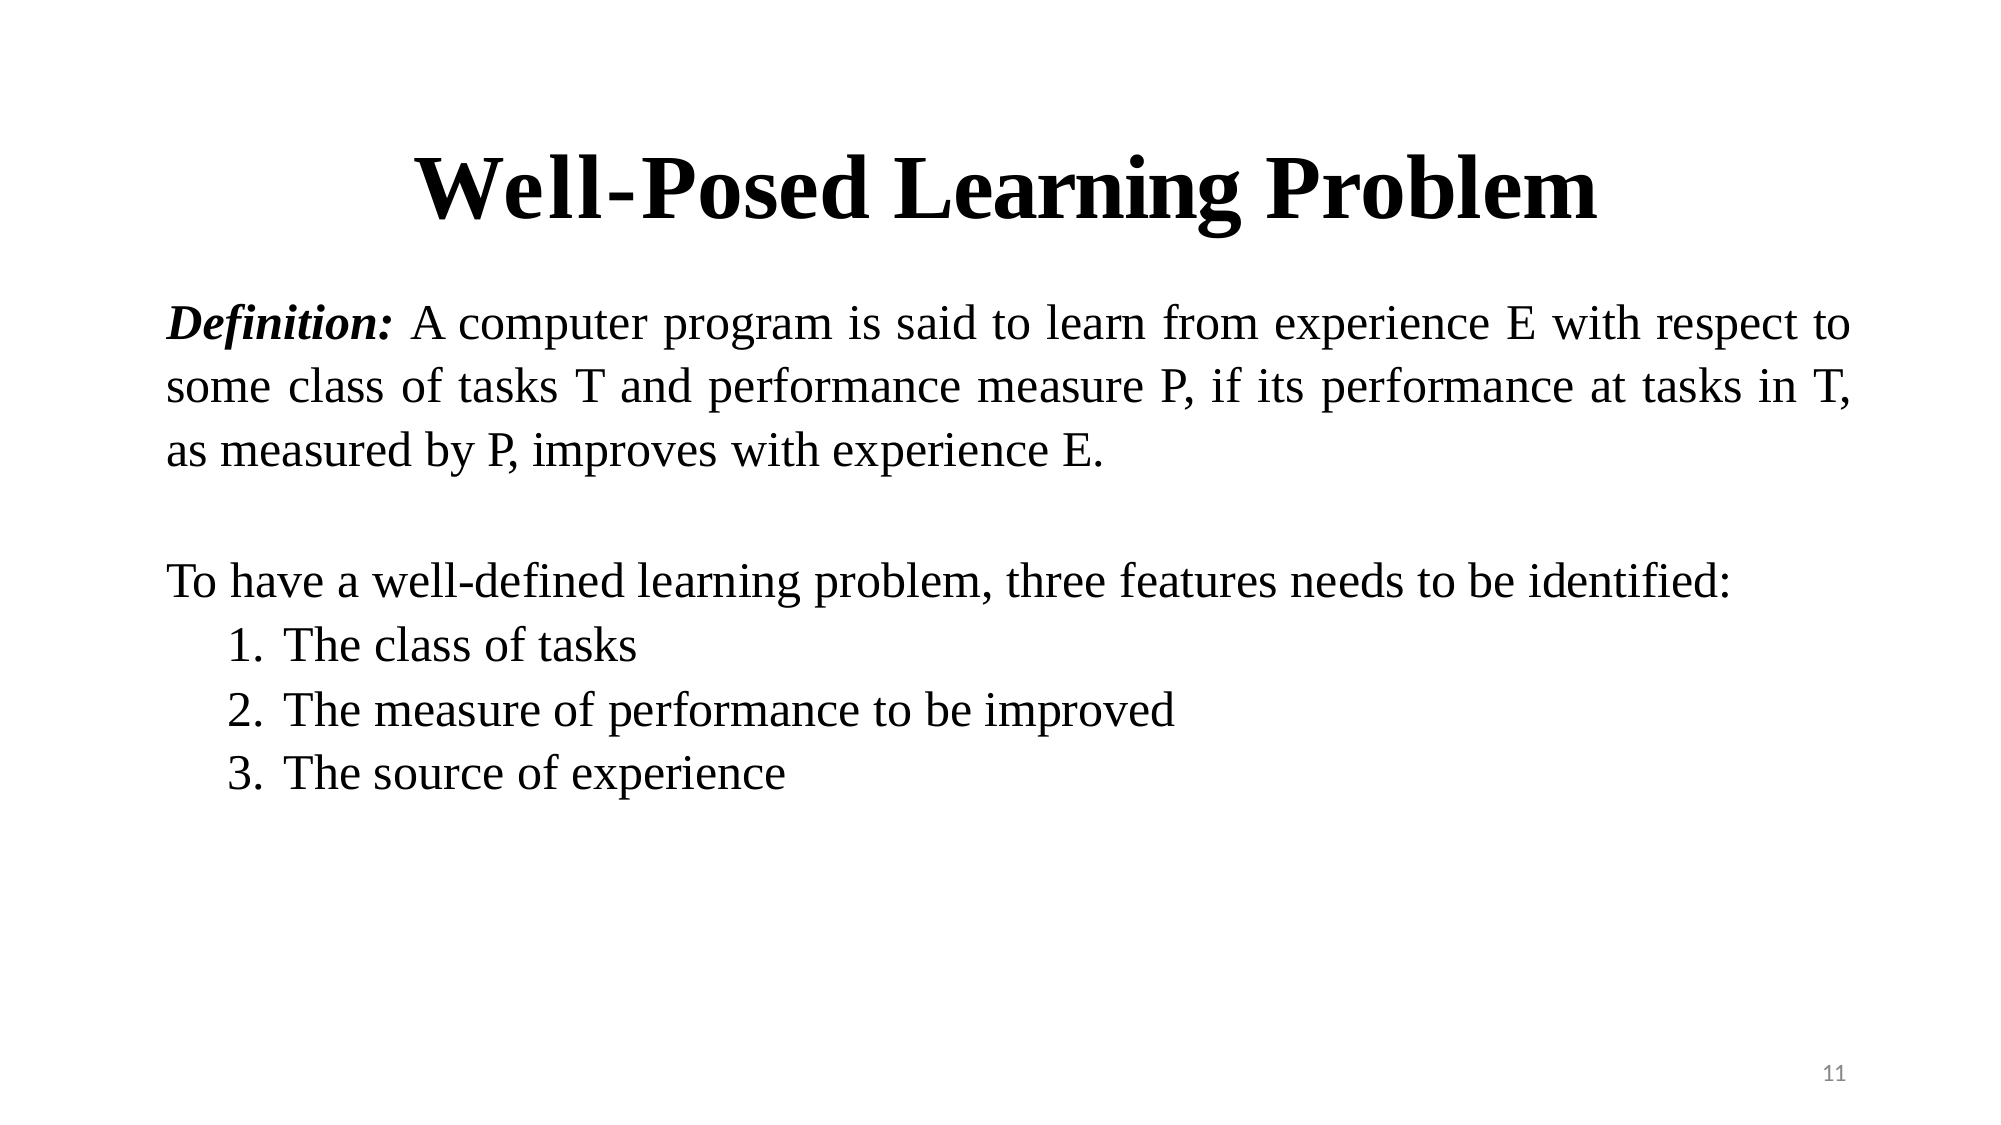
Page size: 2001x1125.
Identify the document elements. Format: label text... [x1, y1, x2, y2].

slide_number 11 [1815, 1060, 1856, 1125]
text_box Definition: A computer program is said to learn from experience E with respect to some class of tasks T and performance measure P, if its performance at tasks in T, as measured by P, improves with experience E. To have a well-defined learning problem, three features needs to be identified: The class of tasks The measure of performance to be improved The source of experience [164, 283, 1853, 800]
title Well-Posed Learning Problem [411, 125, 1605, 283]
